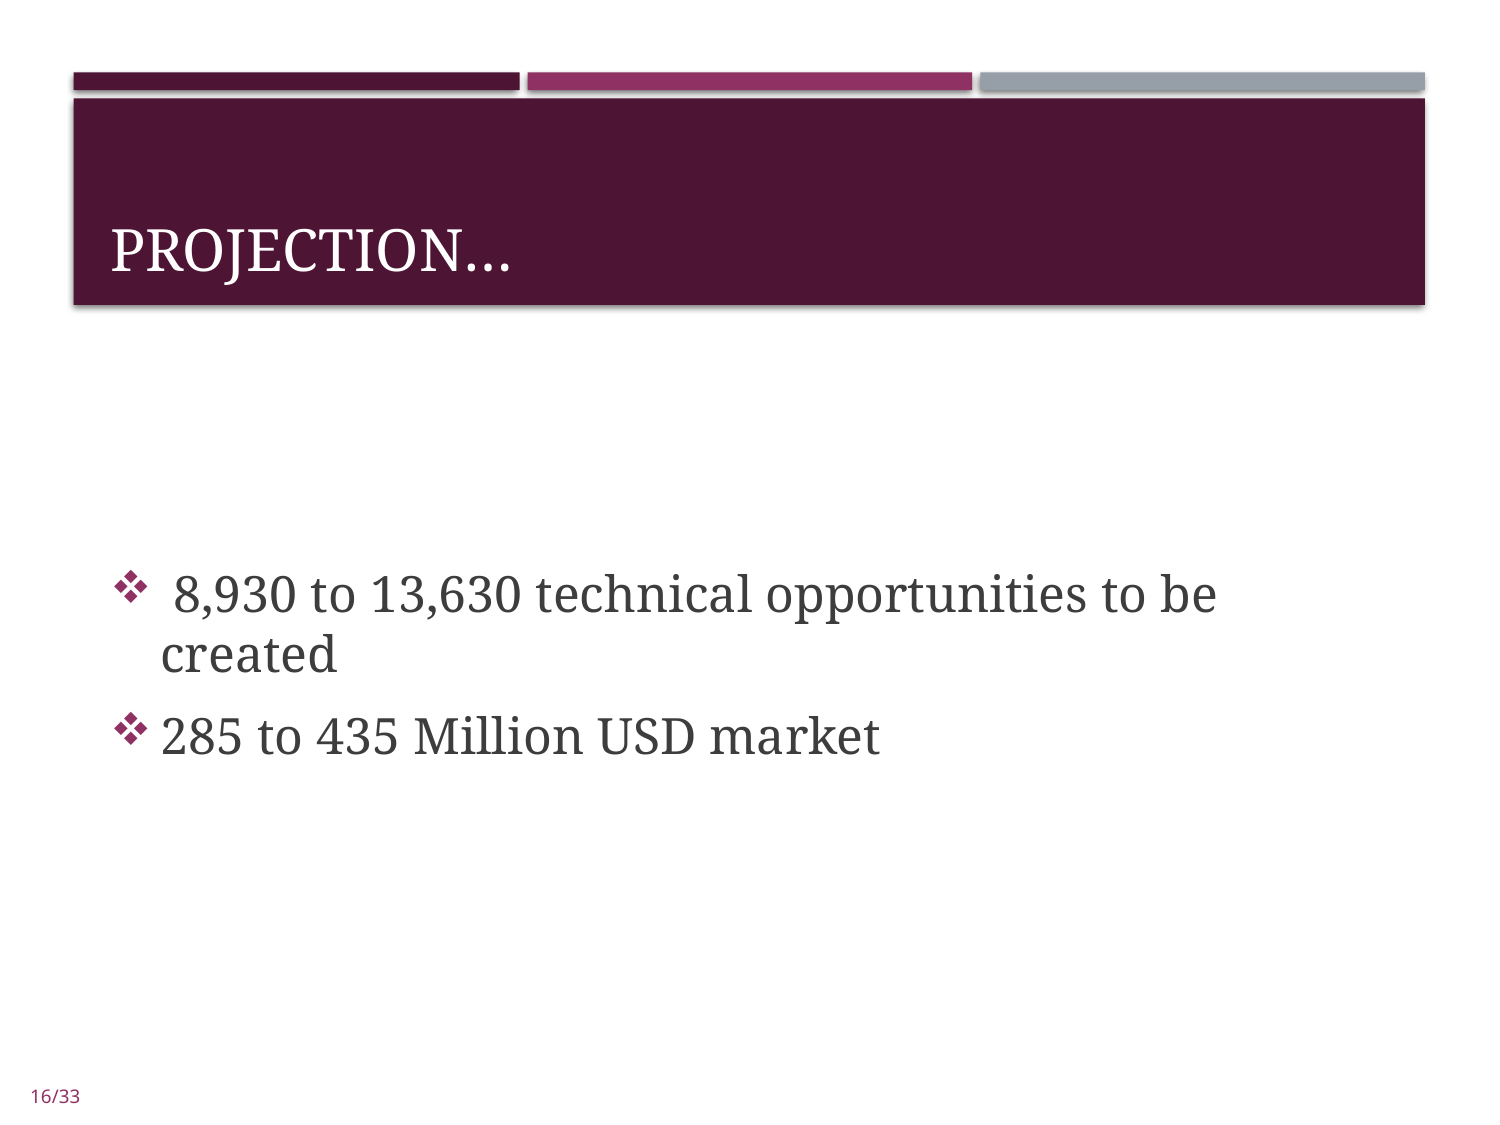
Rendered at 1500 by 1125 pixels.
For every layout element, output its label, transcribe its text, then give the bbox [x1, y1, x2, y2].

list 8,930 to 13,630 technical opportunities to be created 285 to 435 Million USD market [95, 365, 1406, 962]
slide_number 16/33 [0, 1068, 96, 1125]
title Projection… [95, 112, 1406, 291]
